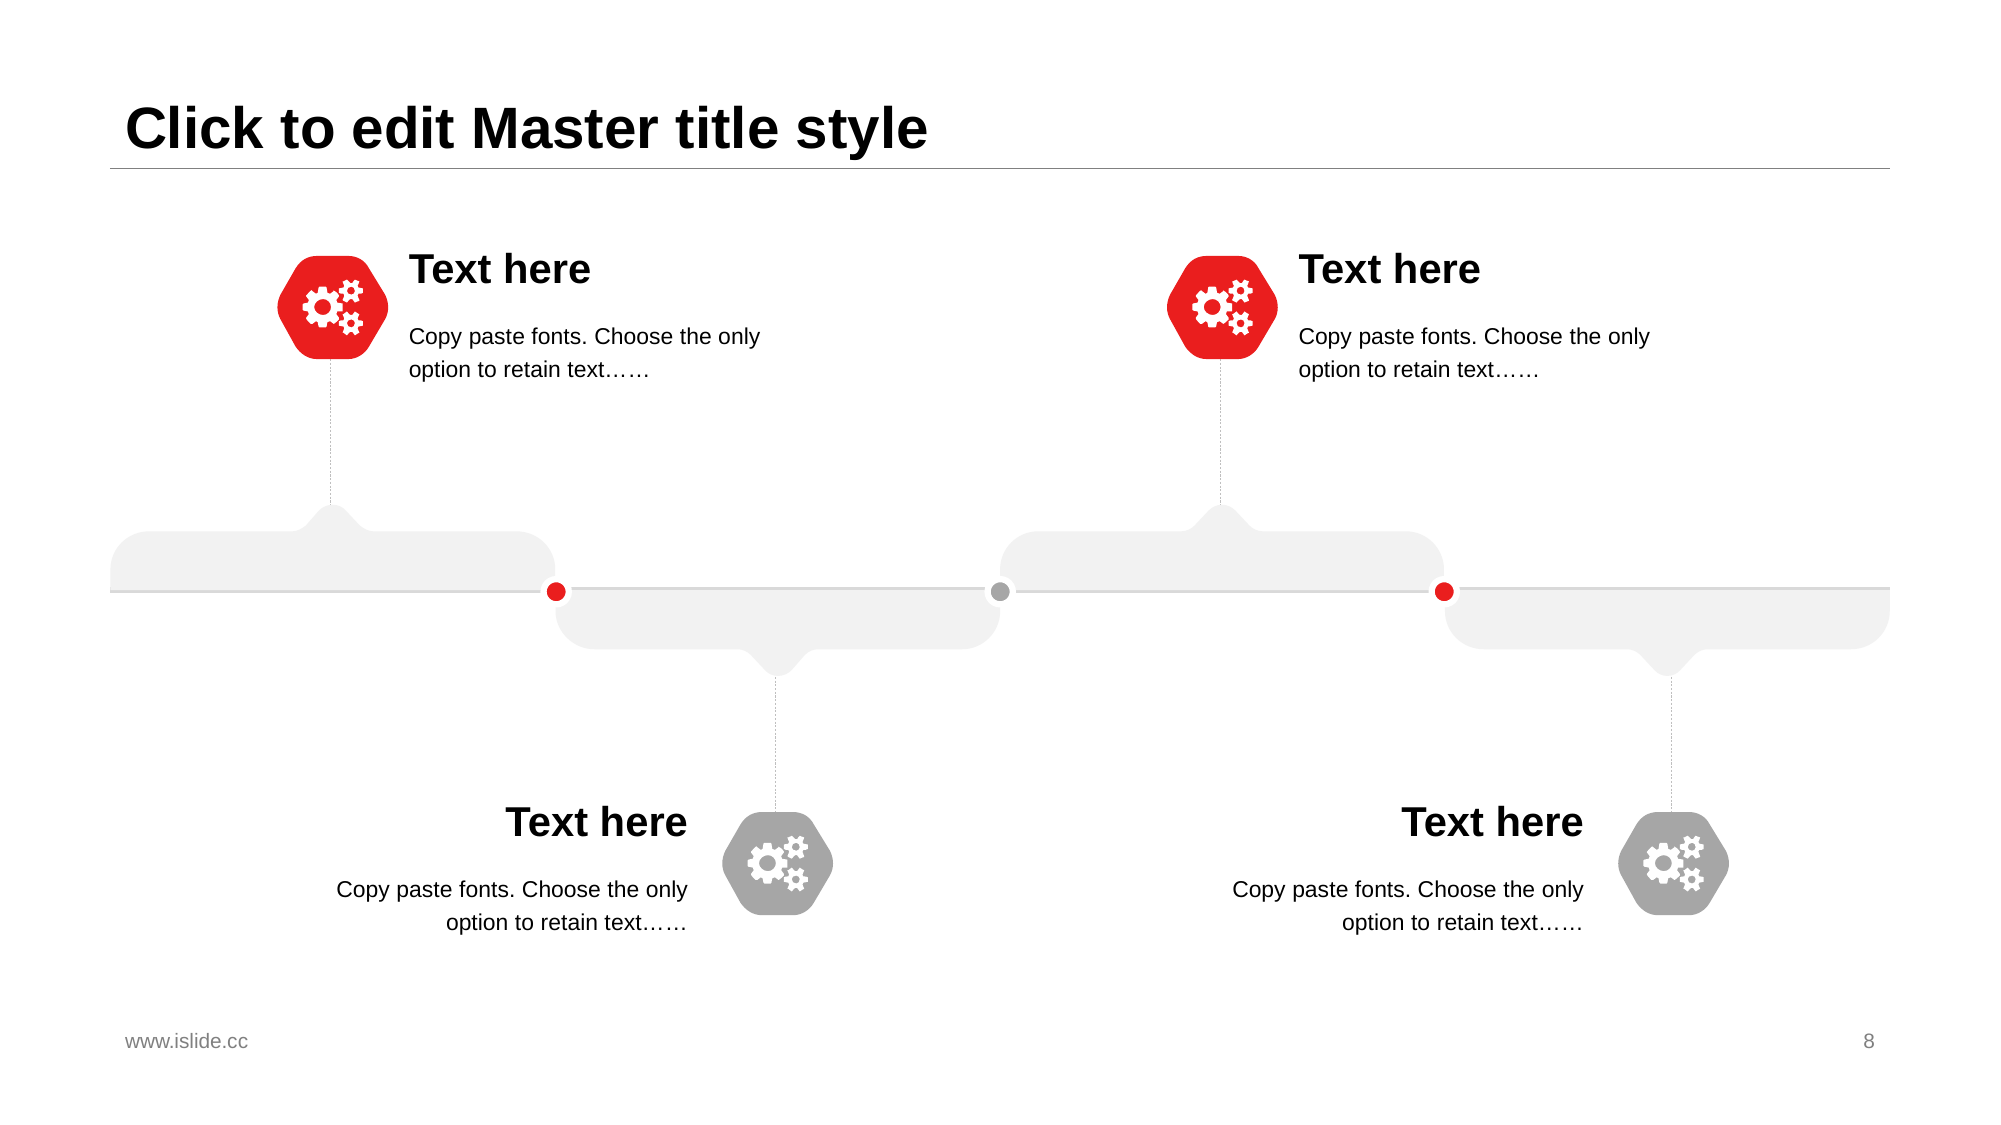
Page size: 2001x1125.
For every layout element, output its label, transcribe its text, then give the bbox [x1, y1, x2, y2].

title Click to edit Master title style [109, 0, 1890, 169]
footer www.islide.cc [109, 1023, 790, 1058]
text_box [110, 224, 1890, 960]
slide_number 8 [1412, 1023, 1890, 1058]
